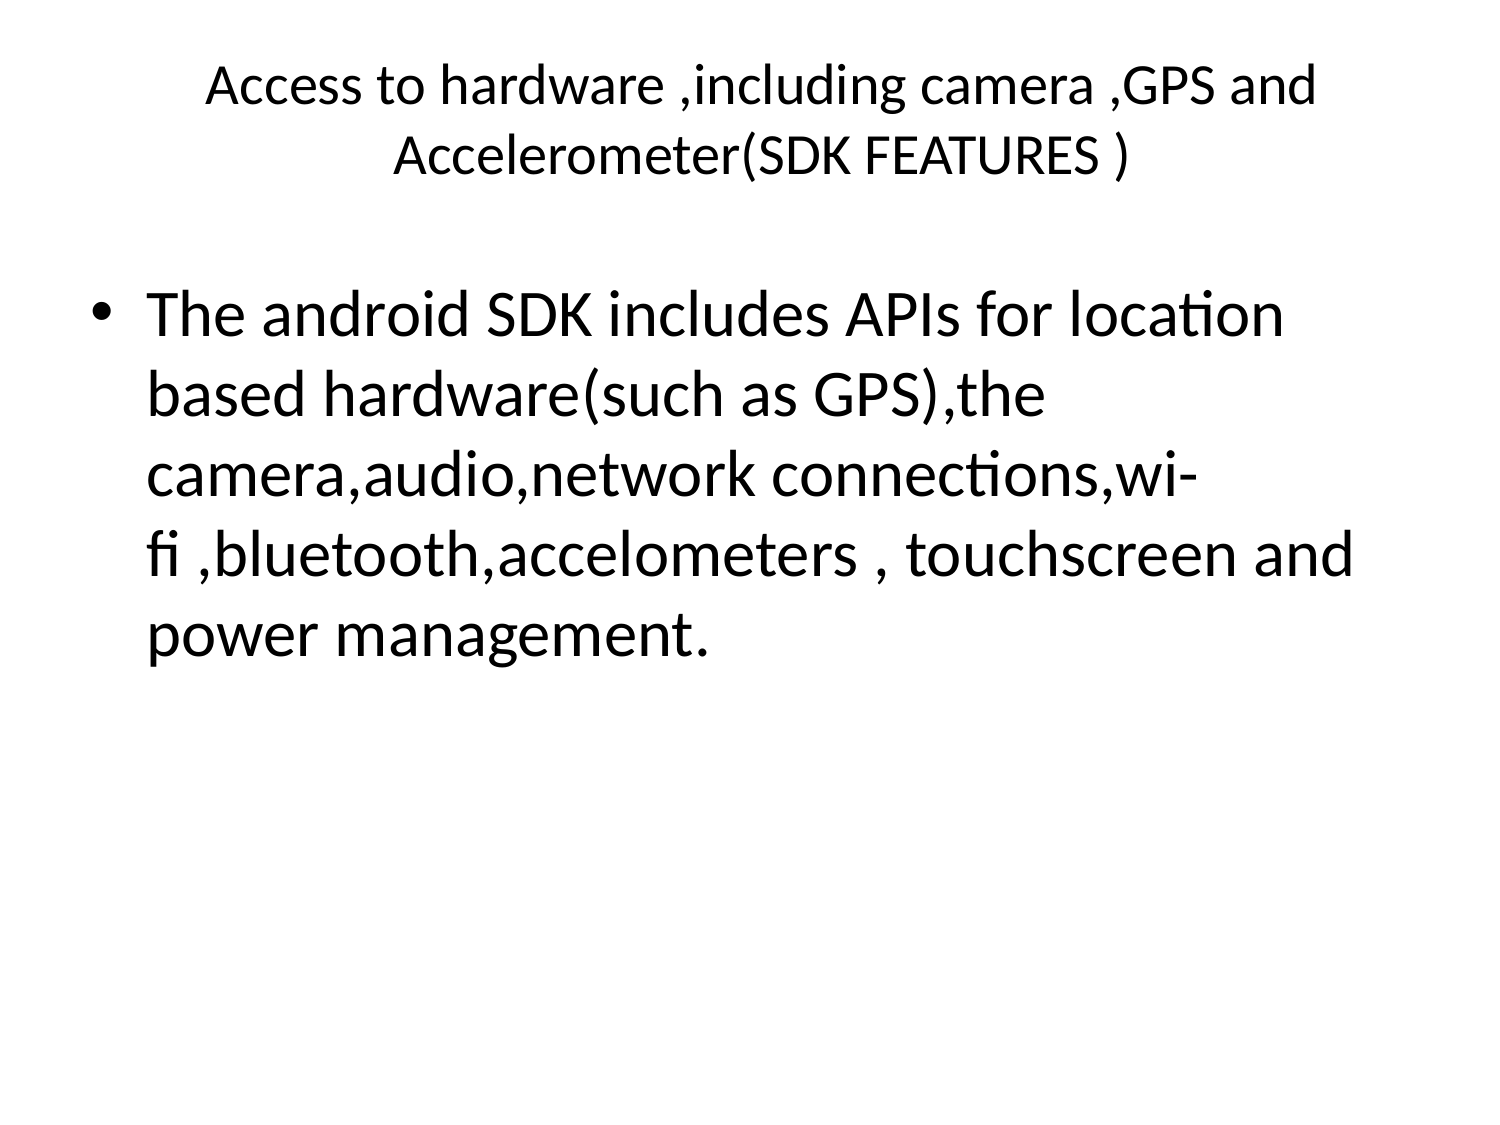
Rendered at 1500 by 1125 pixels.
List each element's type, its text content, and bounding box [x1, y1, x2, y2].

title Access to hardware ,including camera ,GPS and Accelerometer(SDK FEATURES ) [24, 45, 1500, 188]
list The android SDK includes APIs for location based hardware(such as GPS),the camera,audio,network connections,wi-fi ,bluetooth,accelometers , touchscreen and power management. [75, 262, 1425, 1005]
